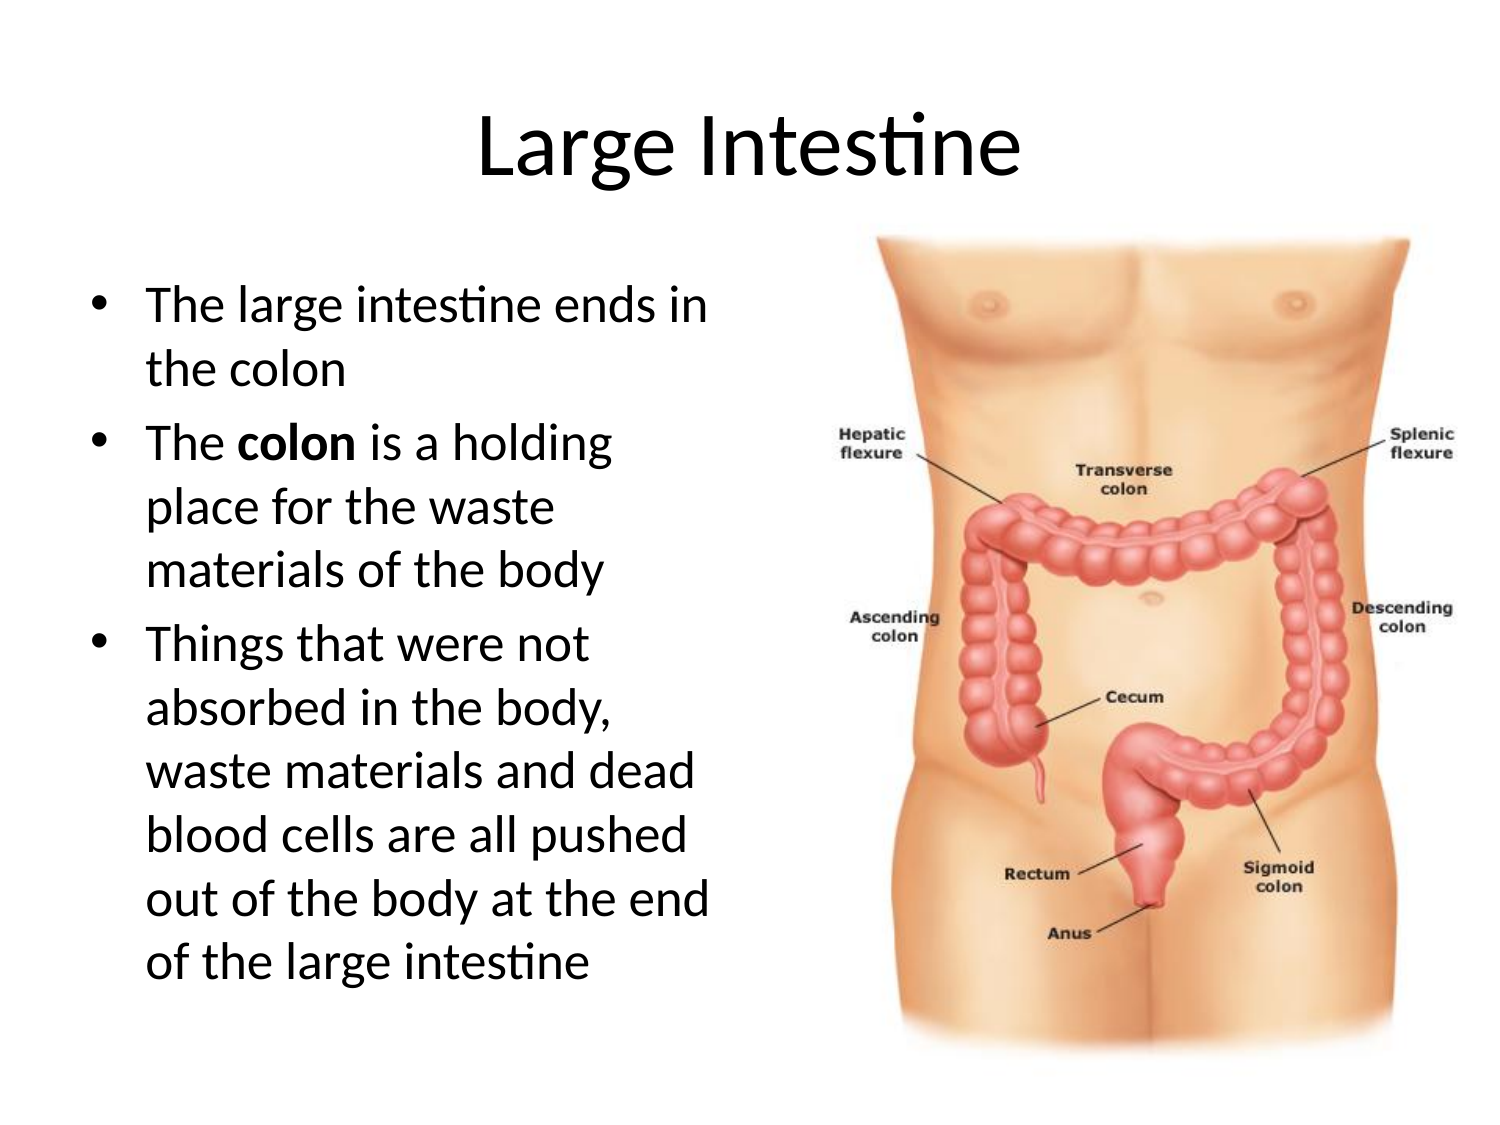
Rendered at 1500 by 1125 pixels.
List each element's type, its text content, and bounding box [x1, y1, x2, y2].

list The large intestine ends in the colon The colon is a holding place for the waste materials of the body Things that were not absorbed in the body, waste materials and dead blood cells are all pushed out of the body at the end of the large intestine [75, 262, 738, 1005]
picture [782, 199, 1500, 1077]
title Large Intestine [75, 45, 1425, 233]
